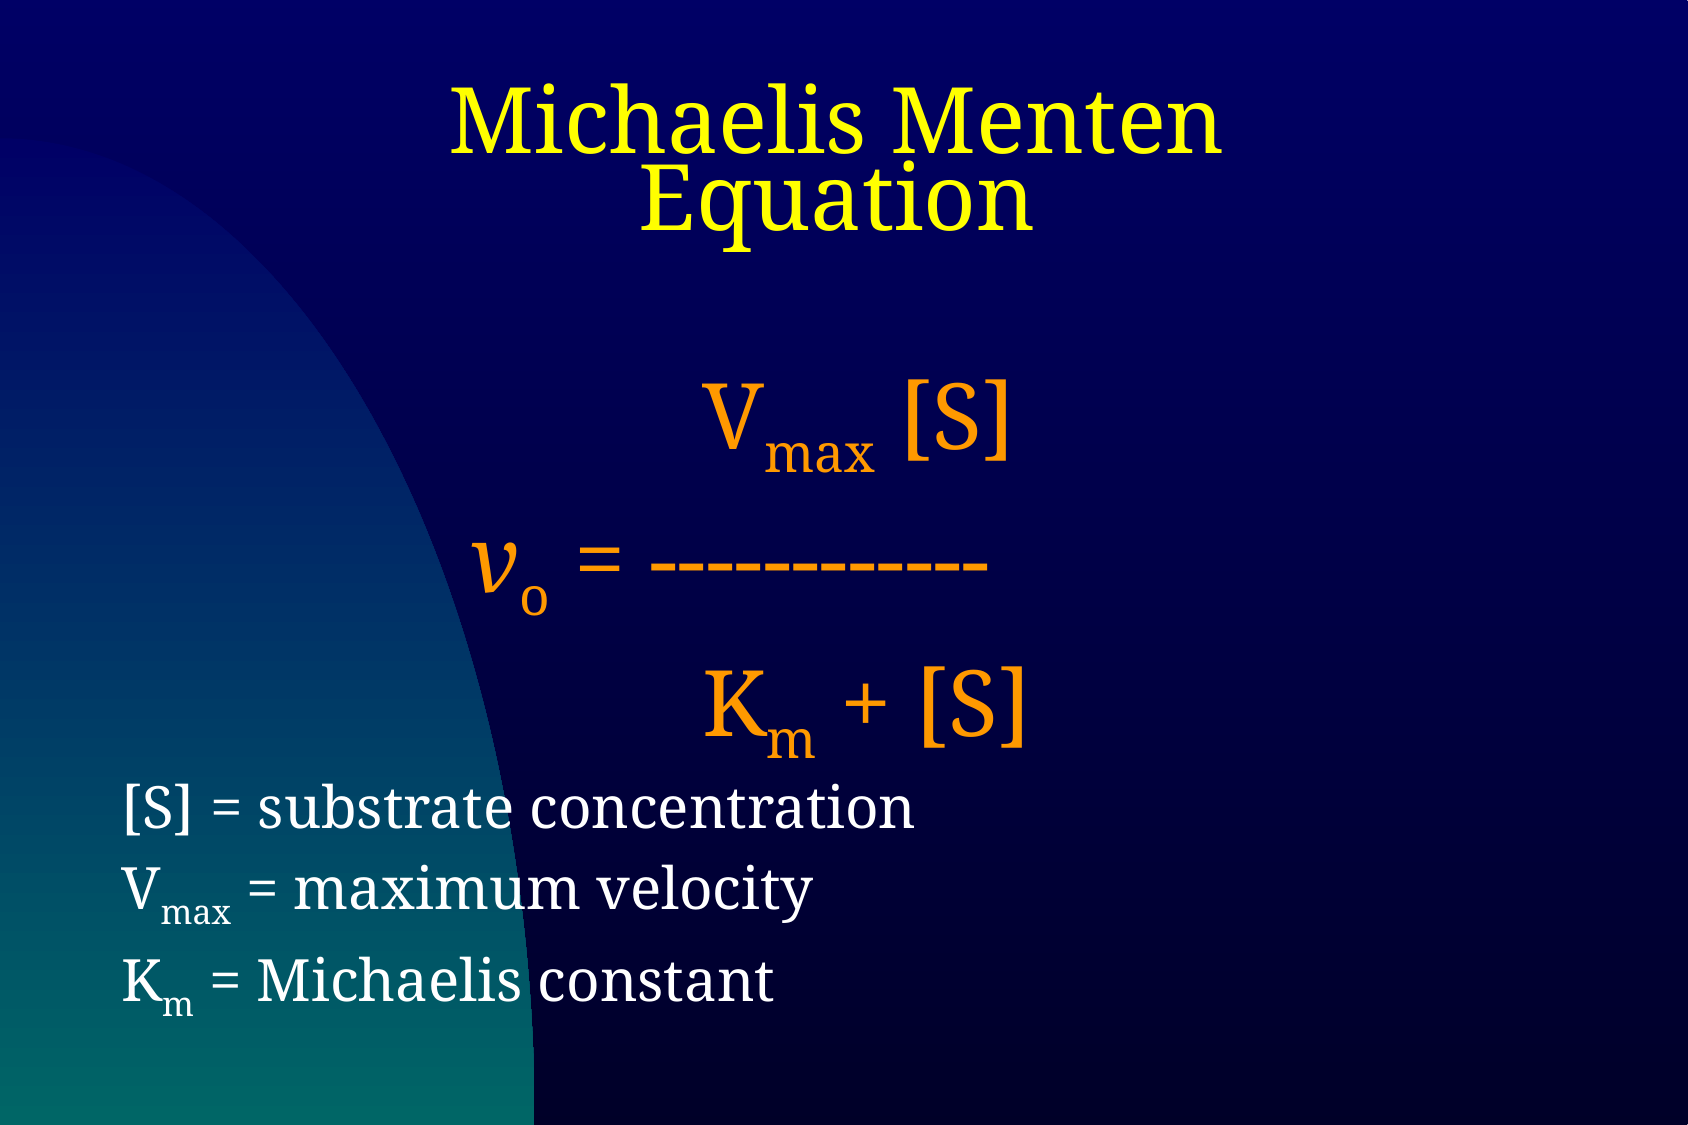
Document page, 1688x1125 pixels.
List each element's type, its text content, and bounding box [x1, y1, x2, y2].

list Vmax [S] vo = ------------ Km + [S] [181, 350, 1282, 825]
title Michaelis Menten Equation [347, 75, 1328, 263]
text_box [S] = substrate concentration Vmax = maximum velocity Km = Michaelis constant [106, 762, 944, 1050]
